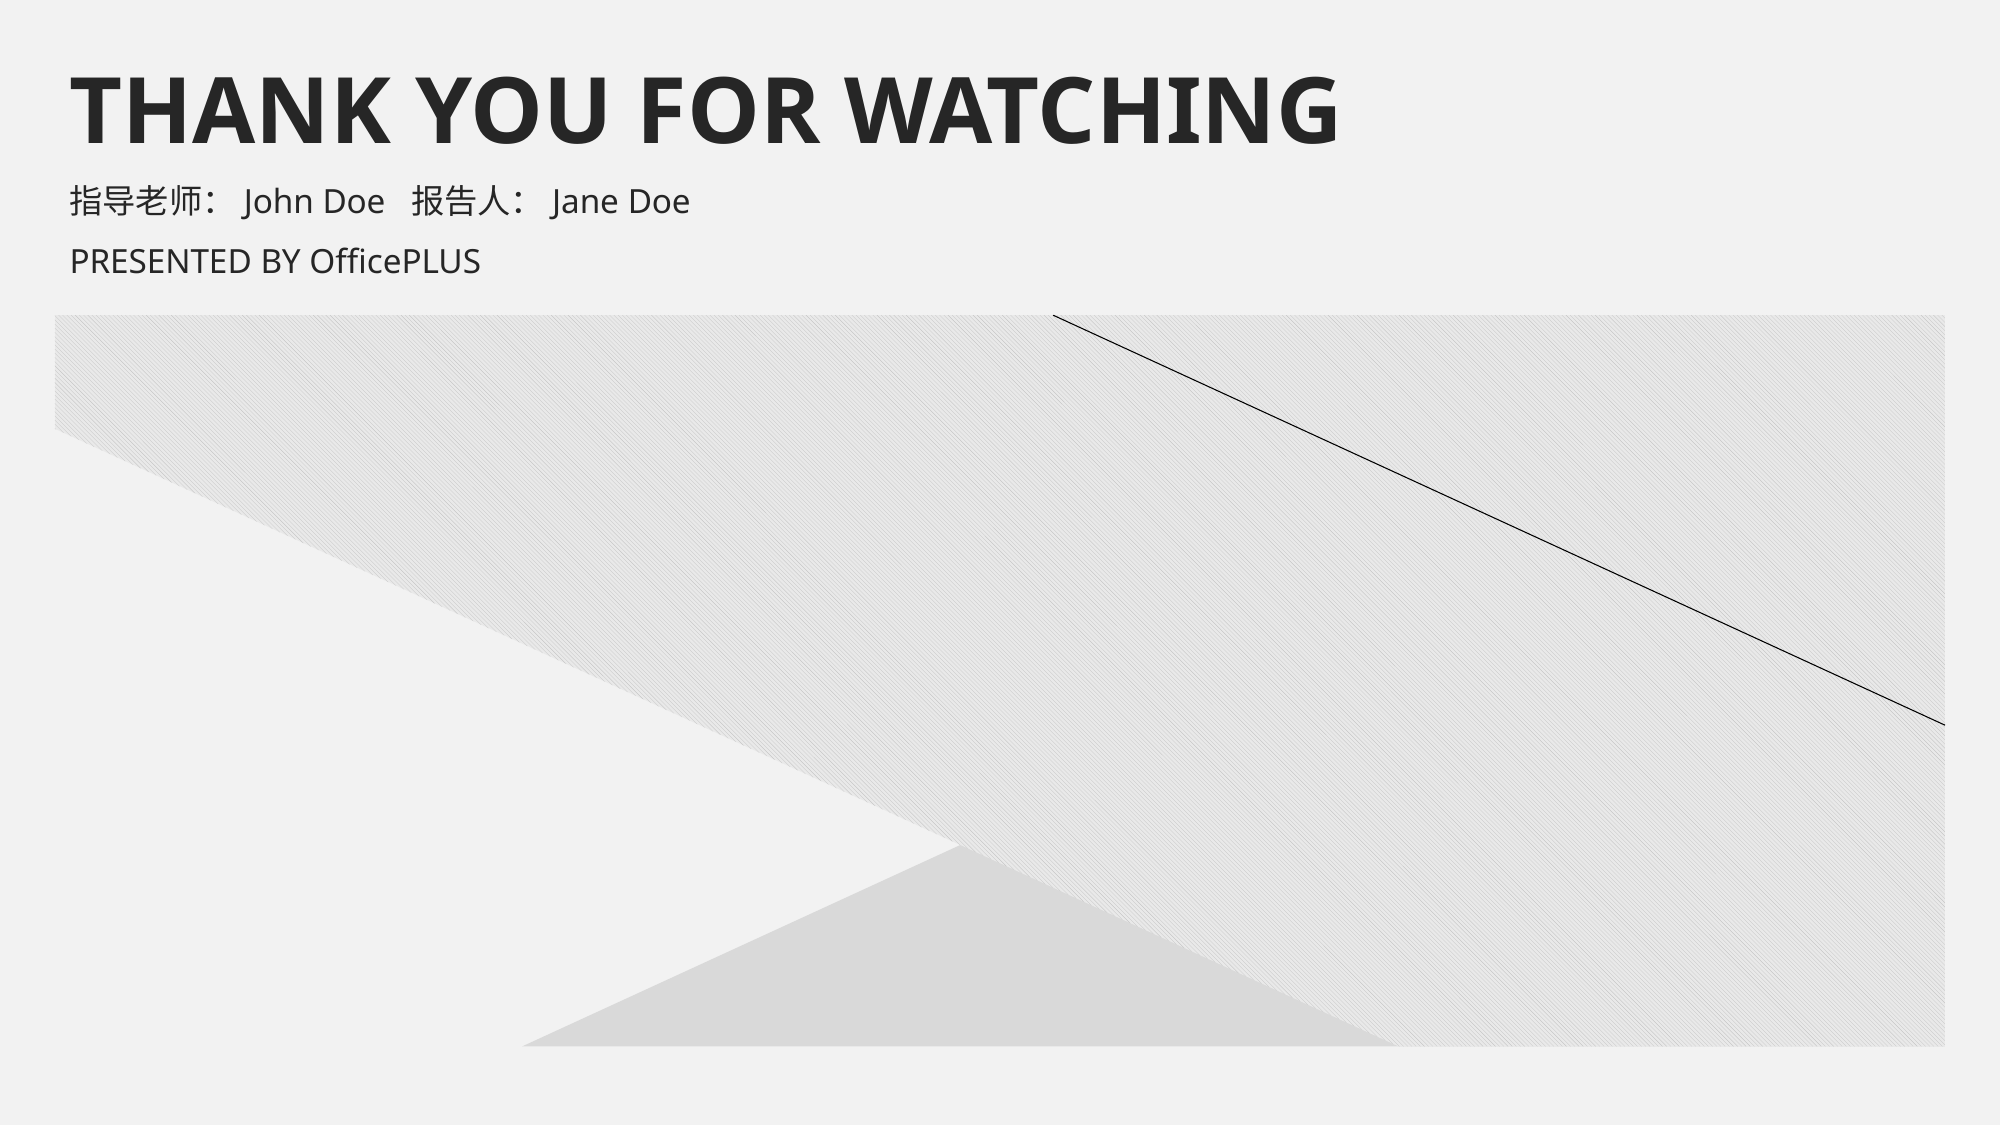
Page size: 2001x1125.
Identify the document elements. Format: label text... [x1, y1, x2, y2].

list PRESENTED BY OfficePLUS [54, 232, 1945, 294]
list THANK YOU FOR WATCHING [54, 53, 1945, 173]
list 指导老师：John Doe 报告人：Jane Doe [54, 173, 1945, 232]
